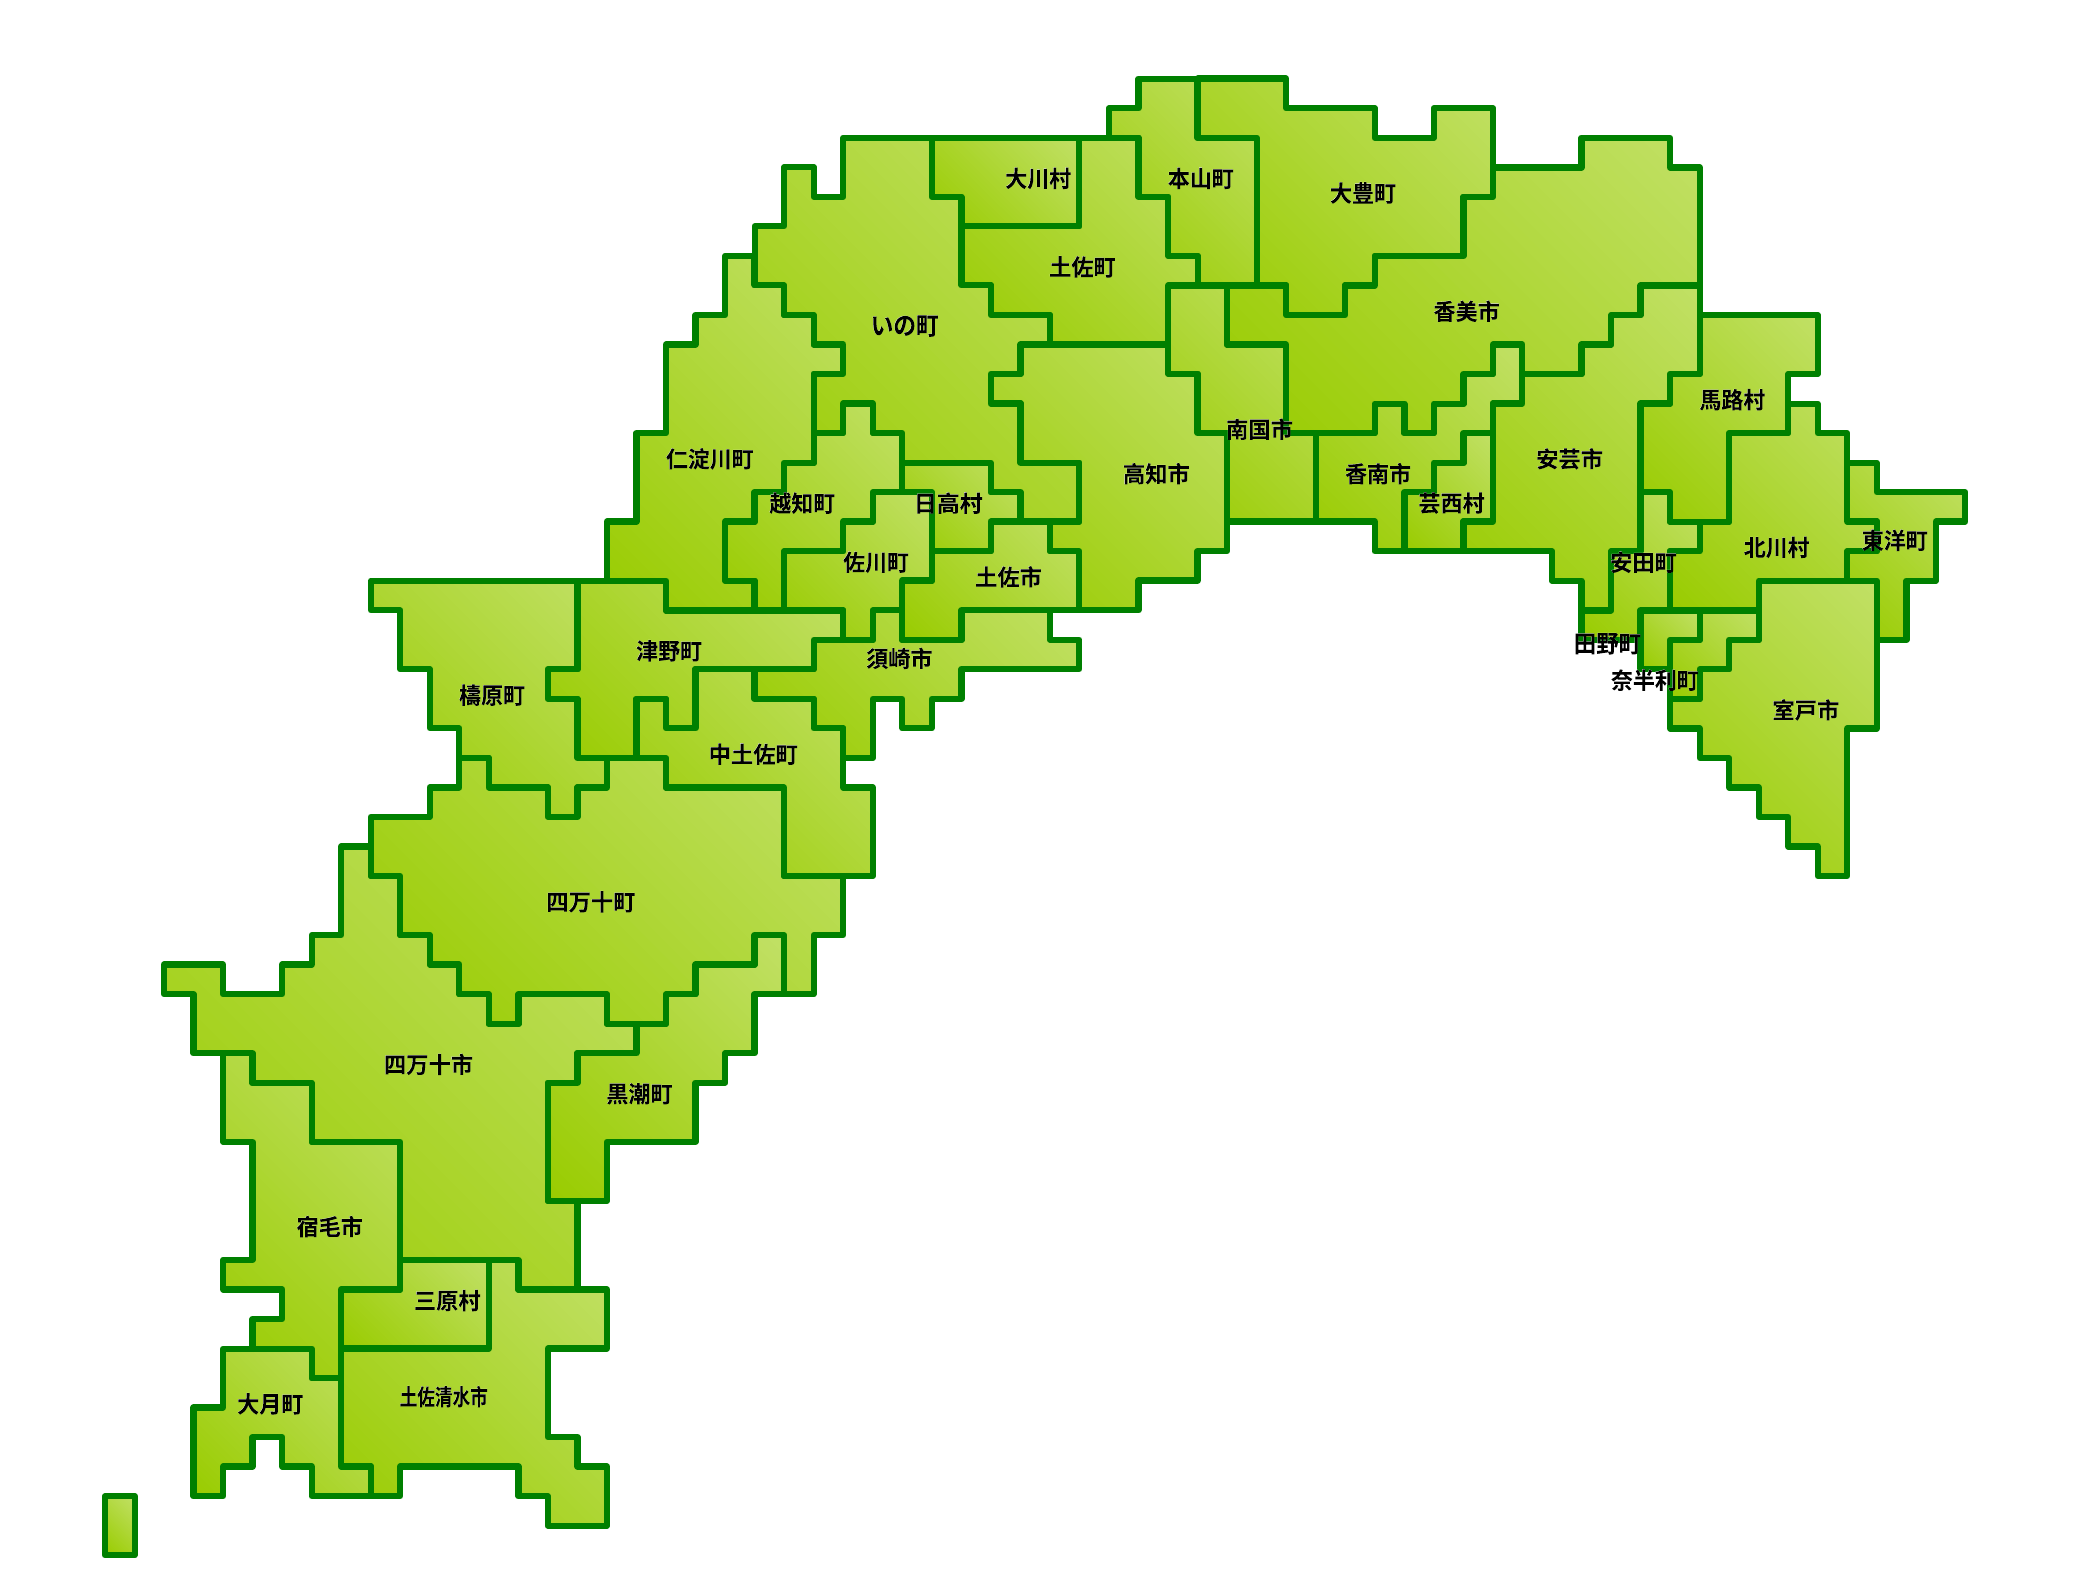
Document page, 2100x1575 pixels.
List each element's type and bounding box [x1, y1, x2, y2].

text_box [1773, 698, 1839, 721]
text_box [1330, 181, 1396, 205]
text_box [636, 639, 702, 662]
text_box [547, 890, 636, 913]
text_box [1610, 668, 1699, 692]
text_box [769, 491, 835, 515]
text_box [1005, 167, 1071, 190]
text_box [104, 78, 1966, 1556]
text_box [866, 647, 932, 670]
text_box [1418, 491, 1485, 515]
text_box [1167, 167, 1234, 190]
text_box [296, 1215, 363, 1238]
text_box [916, 491, 983, 515]
text_box [842, 550, 909, 574]
text_box [1226, 417, 1293, 441]
text_box [1610, 550, 1677, 574]
text_box [1536, 447, 1603, 470]
text_box [1699, 388, 1765, 411]
text_box [975, 565, 1042, 588]
text_box [414, 1289, 481, 1312]
text_box [1345, 462, 1411, 485]
text_box [400, 1385, 488, 1408]
text_box [385, 1053, 473, 1076]
text_box [1049, 255, 1116, 279]
text_box [710, 742, 798, 766]
text_box [1433, 299, 1500, 323]
text_box [606, 1082, 673, 1105]
text_box [665, 447, 754, 470]
text_box [1123, 462, 1190, 485]
text_box [237, 1392, 303, 1415]
text_box [1575, 632, 1641, 655]
text_box [1861, 529, 1928, 552]
text_box [872, 314, 939, 338]
text_box [1743, 536, 1810, 559]
text_box [459, 683, 525, 707]
